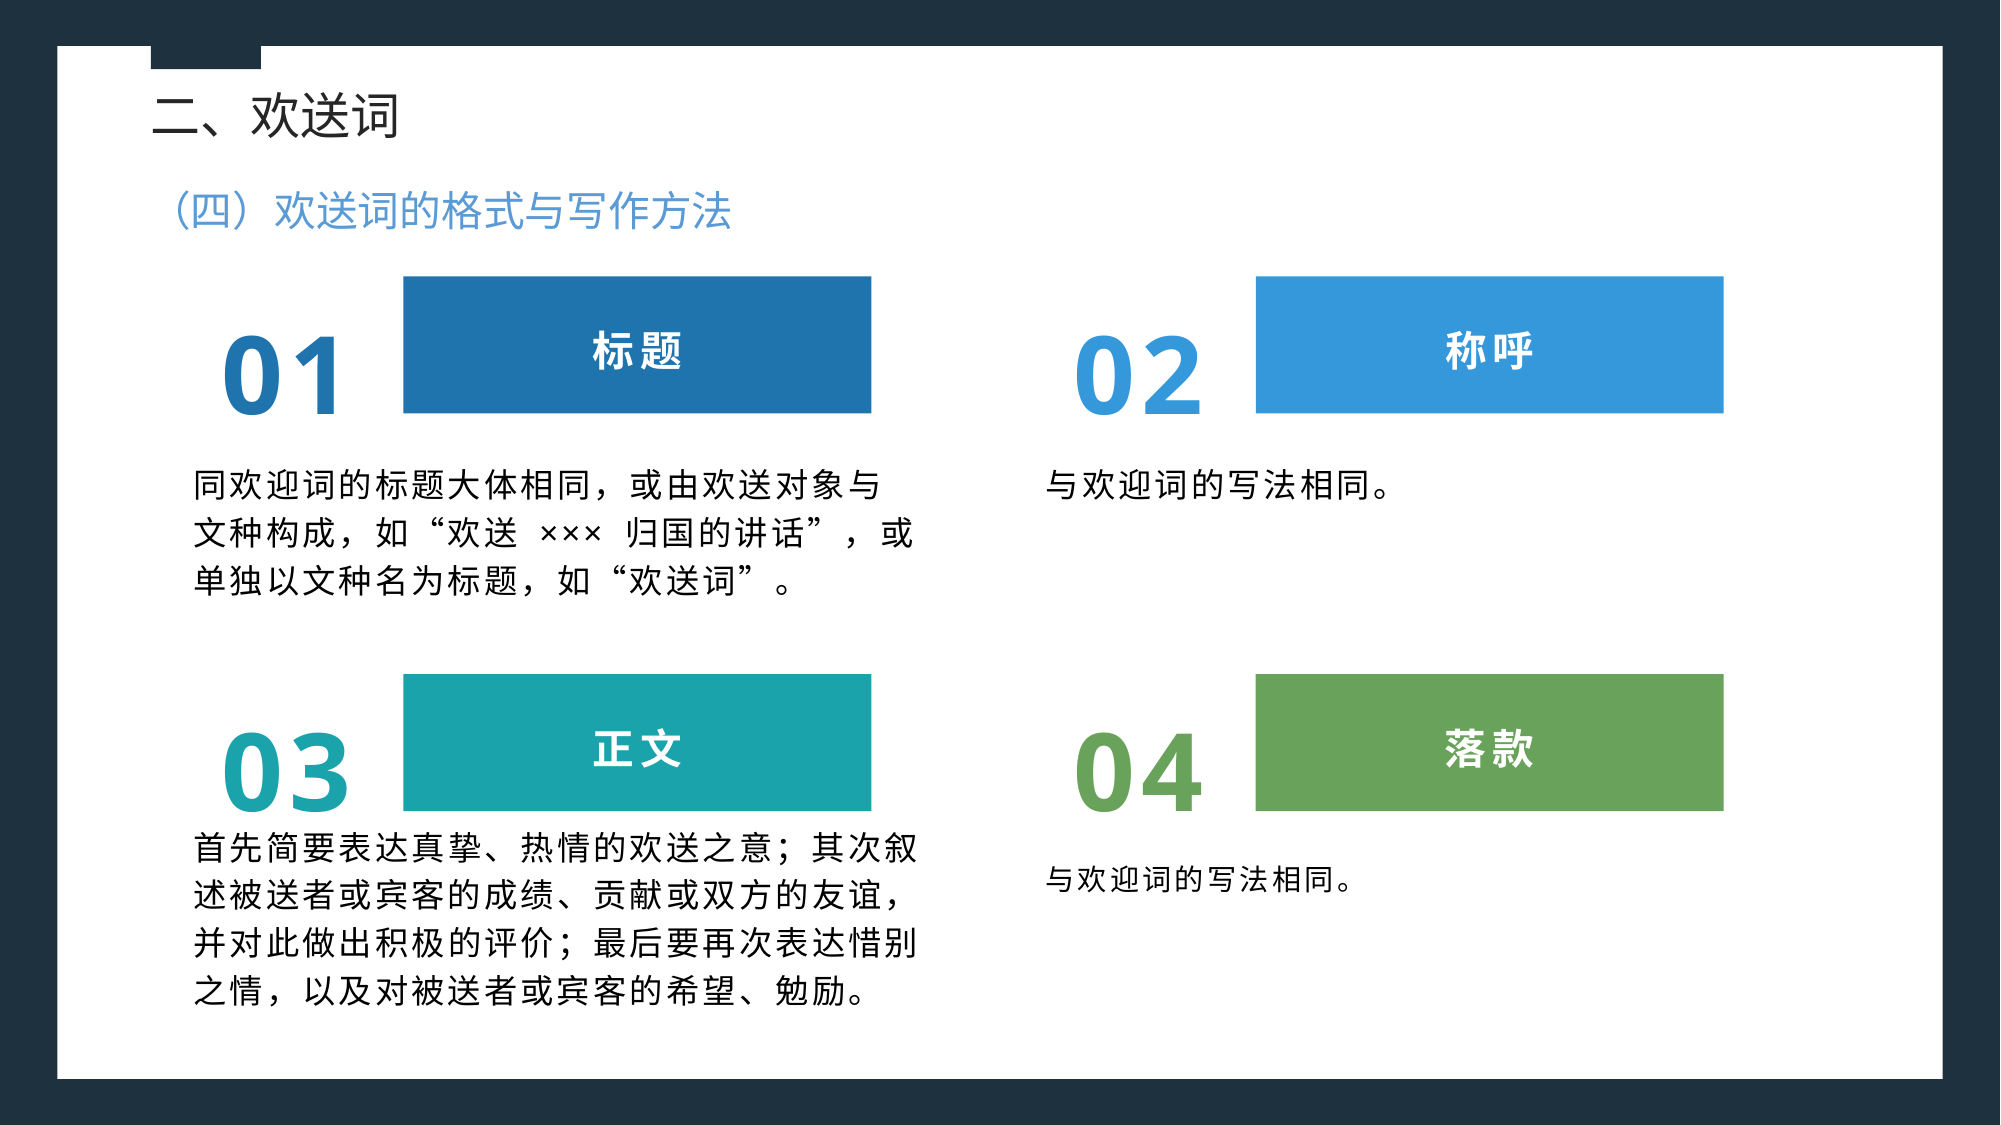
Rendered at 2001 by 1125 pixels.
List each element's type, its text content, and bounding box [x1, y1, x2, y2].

text_box 04 [1030, 641, 1248, 844]
text_box 03 [178, 641, 395, 811]
text_box 首先简要表达真挚、热情的欢送之意；其次叙述被送者或宾客的成绩、贡献或双方的友谊，并对此做出积极的评价；最后要再次表达惜别之情，以及对被送者或宾客的希望、勉励。 [178, 811, 951, 1007]
text_box 二、欢送词 [150, 77, 622, 152]
text_box 称呼 [1255, 275, 1725, 414]
text_box 落款 [1255, 673, 1725, 812]
text_box 01 [178, 243, 395, 446]
text_box 与欢迎词的写法相同。 [1030, 846, 1724, 1008]
text_box 02 [1030, 243, 1248, 446]
text_box （四）欢送词的格式与写作方法 [134, 152, 1051, 243]
text_box 与欢迎词的写法相同。 [1030, 448, 1724, 610]
text_box 正文 [402, 673, 872, 811]
text_box 标题 [402, 275, 872, 414]
text_box 同欢迎词的标题大体相同，或由欢送对象与文种构成，如“欢送 ××× 归国的讲话”，或单独以文种名为标题，如“欢送词”。 [178, 448, 935, 610]
